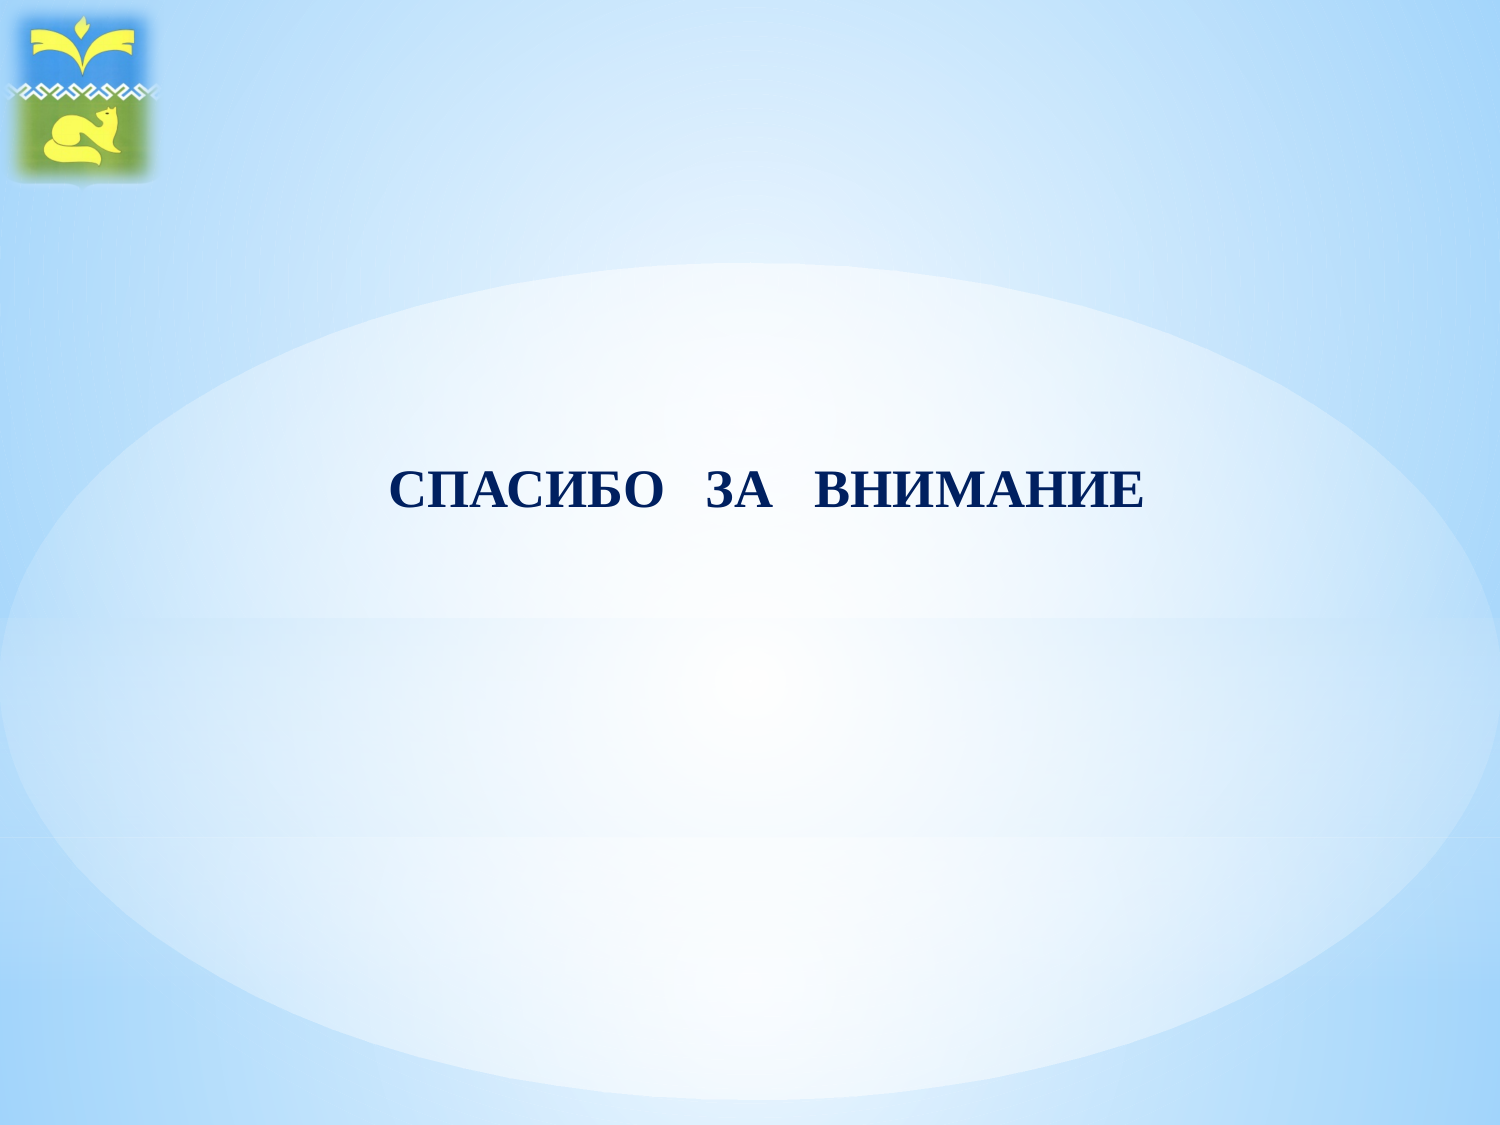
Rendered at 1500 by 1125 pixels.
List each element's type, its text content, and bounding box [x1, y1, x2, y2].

picture [0, 0, 165, 194]
title СПАСИБО ЗА ВНИМАНИЕ [93, 445, 1442, 528]
